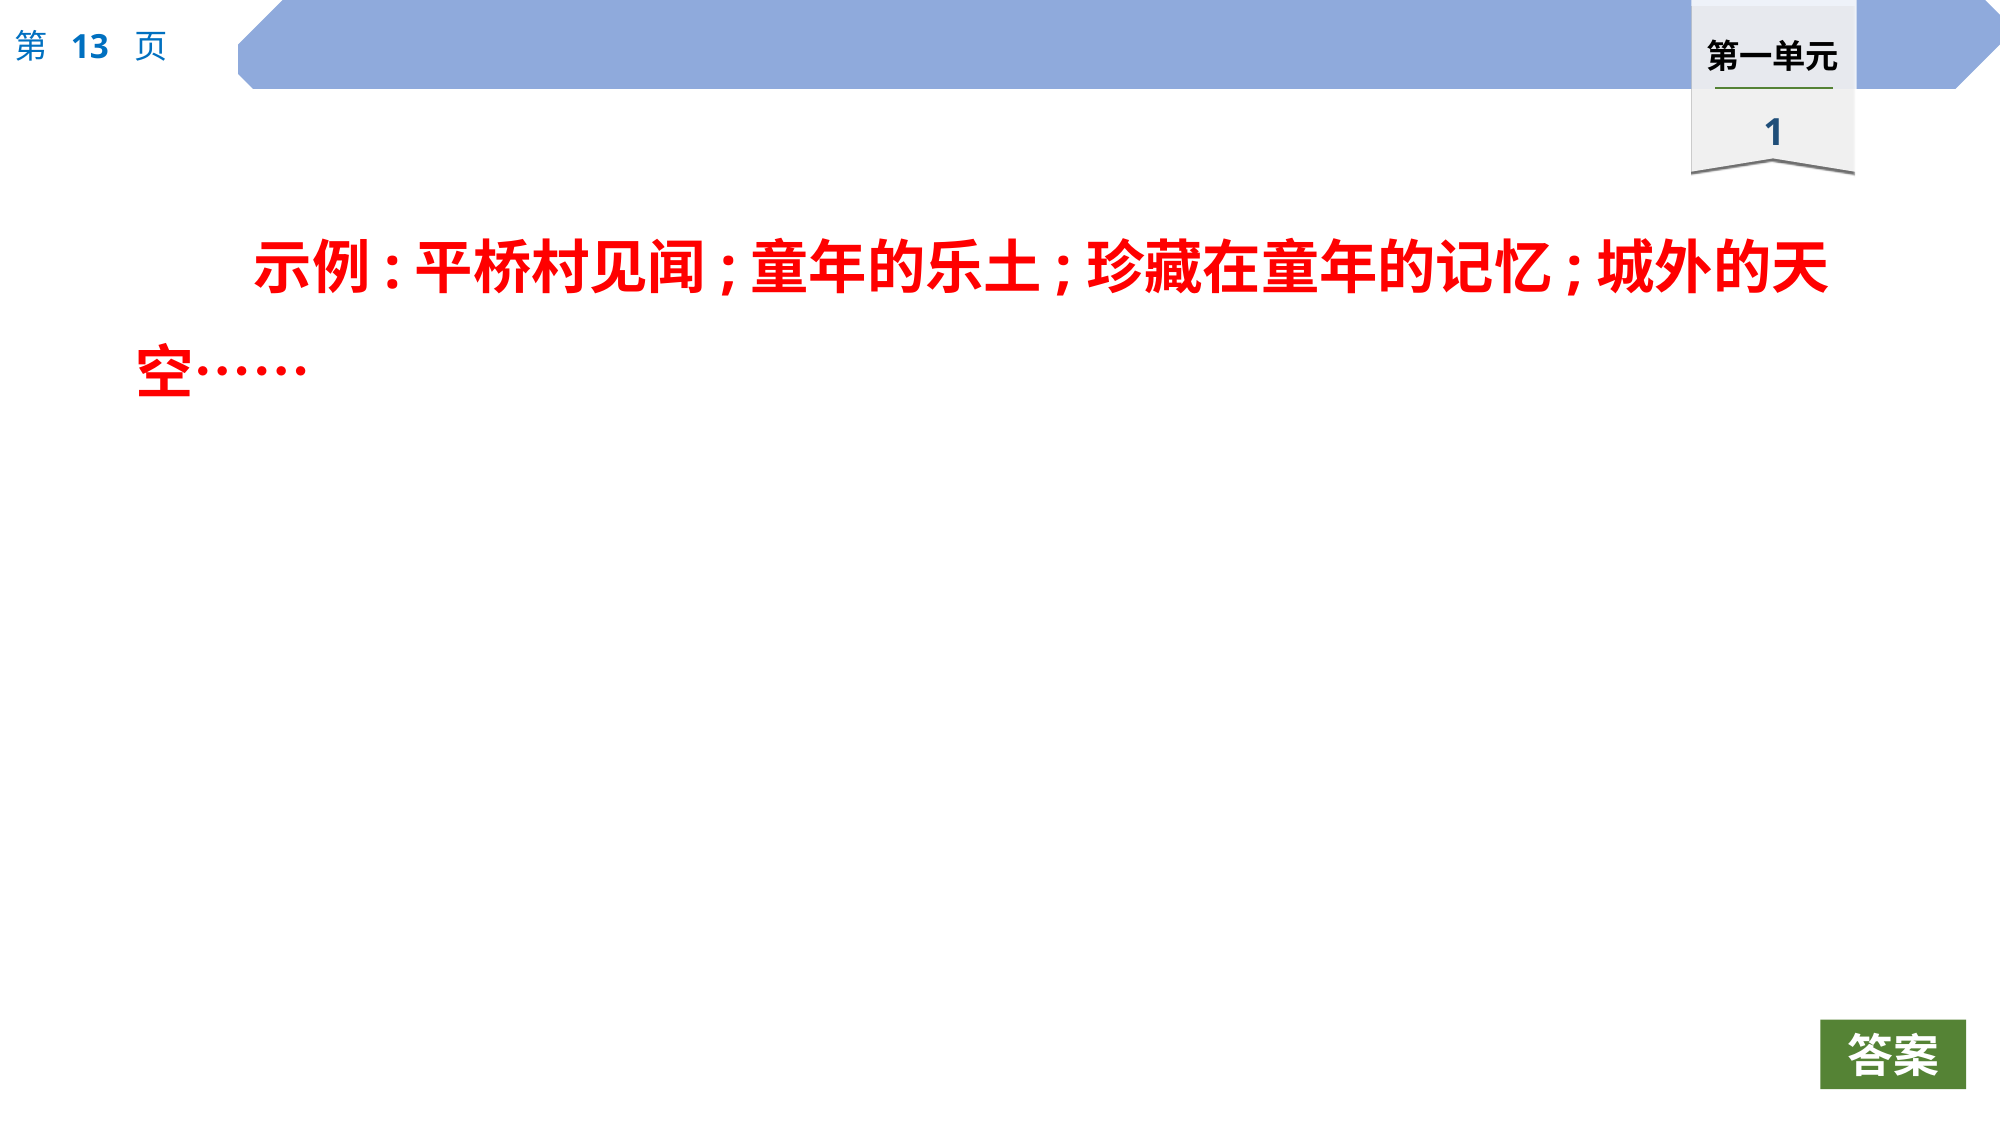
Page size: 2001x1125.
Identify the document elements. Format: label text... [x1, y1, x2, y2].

list 示例:平桥村见闻;童年的乐土;珍藏在童年的记忆;城外的天空…… [121, 187, 1879, 329]
text_box 答案 [1820, 1019, 1967, 1090]
